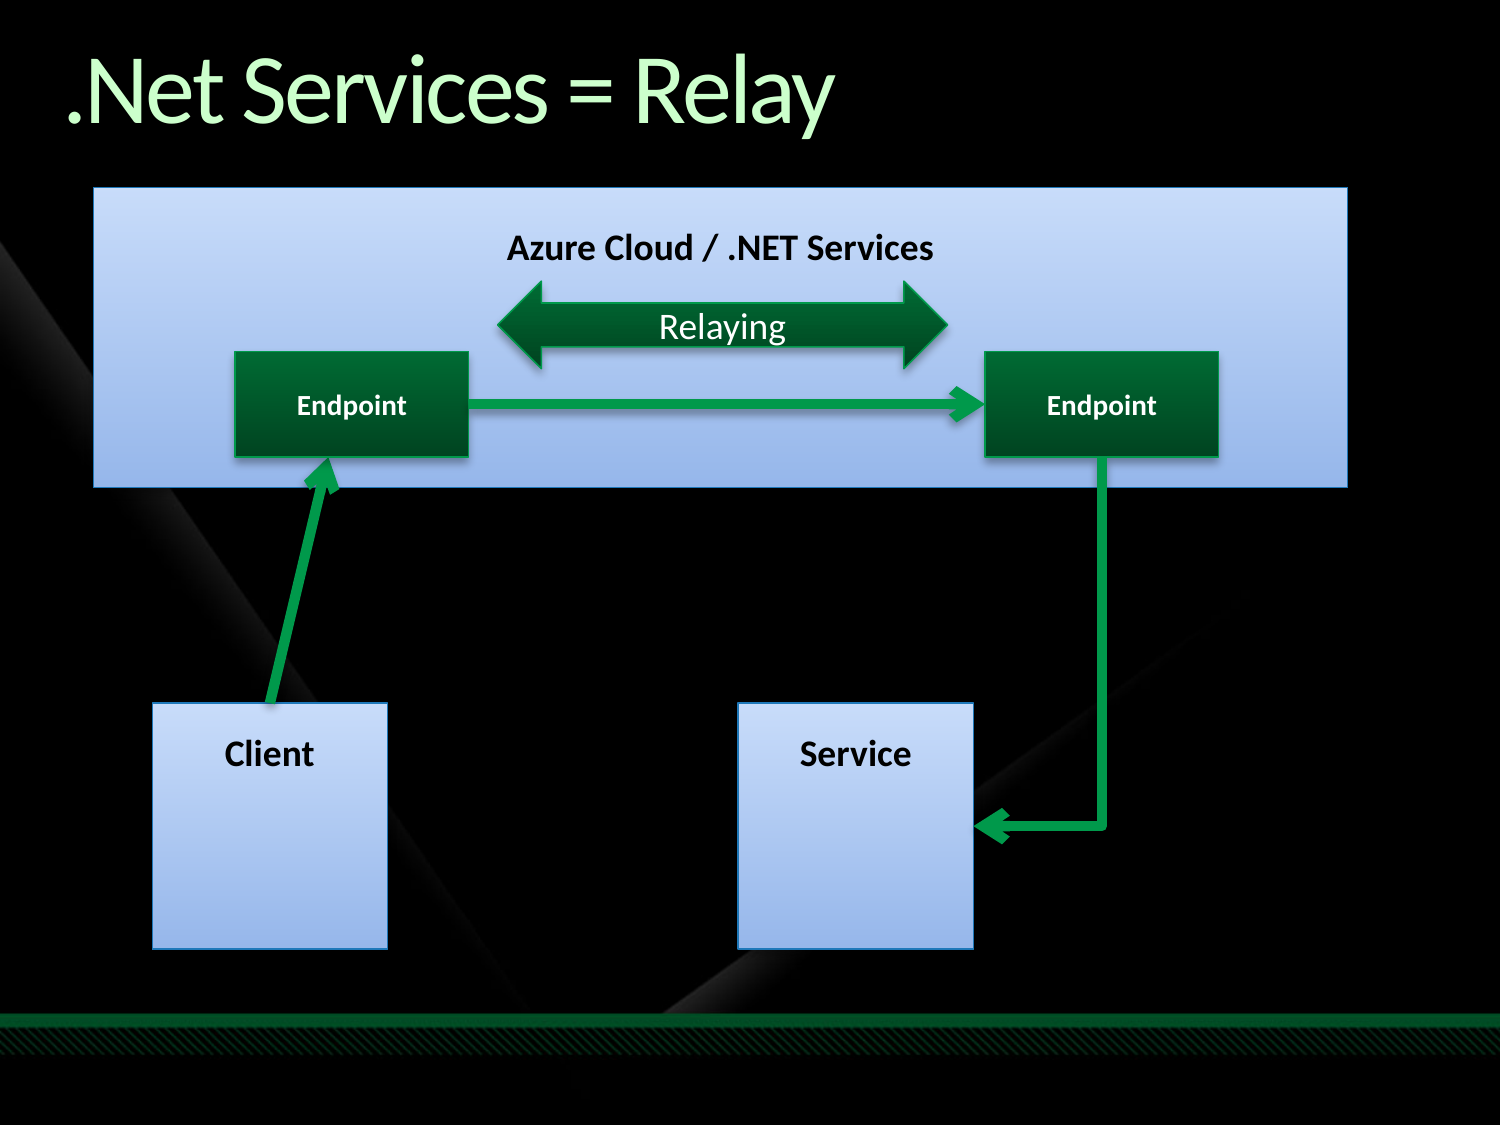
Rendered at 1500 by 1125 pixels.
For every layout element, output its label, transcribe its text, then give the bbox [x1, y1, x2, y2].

picture [0, 0, 1500, 1125]
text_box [152, 702, 388, 950]
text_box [175, 550, 423, 610]
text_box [737, 702, 974, 950]
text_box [93, 187, 1348, 488]
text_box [852, 576, 1223, 706]
title .Net Services = Relay [62, 37, 1438, 147]
